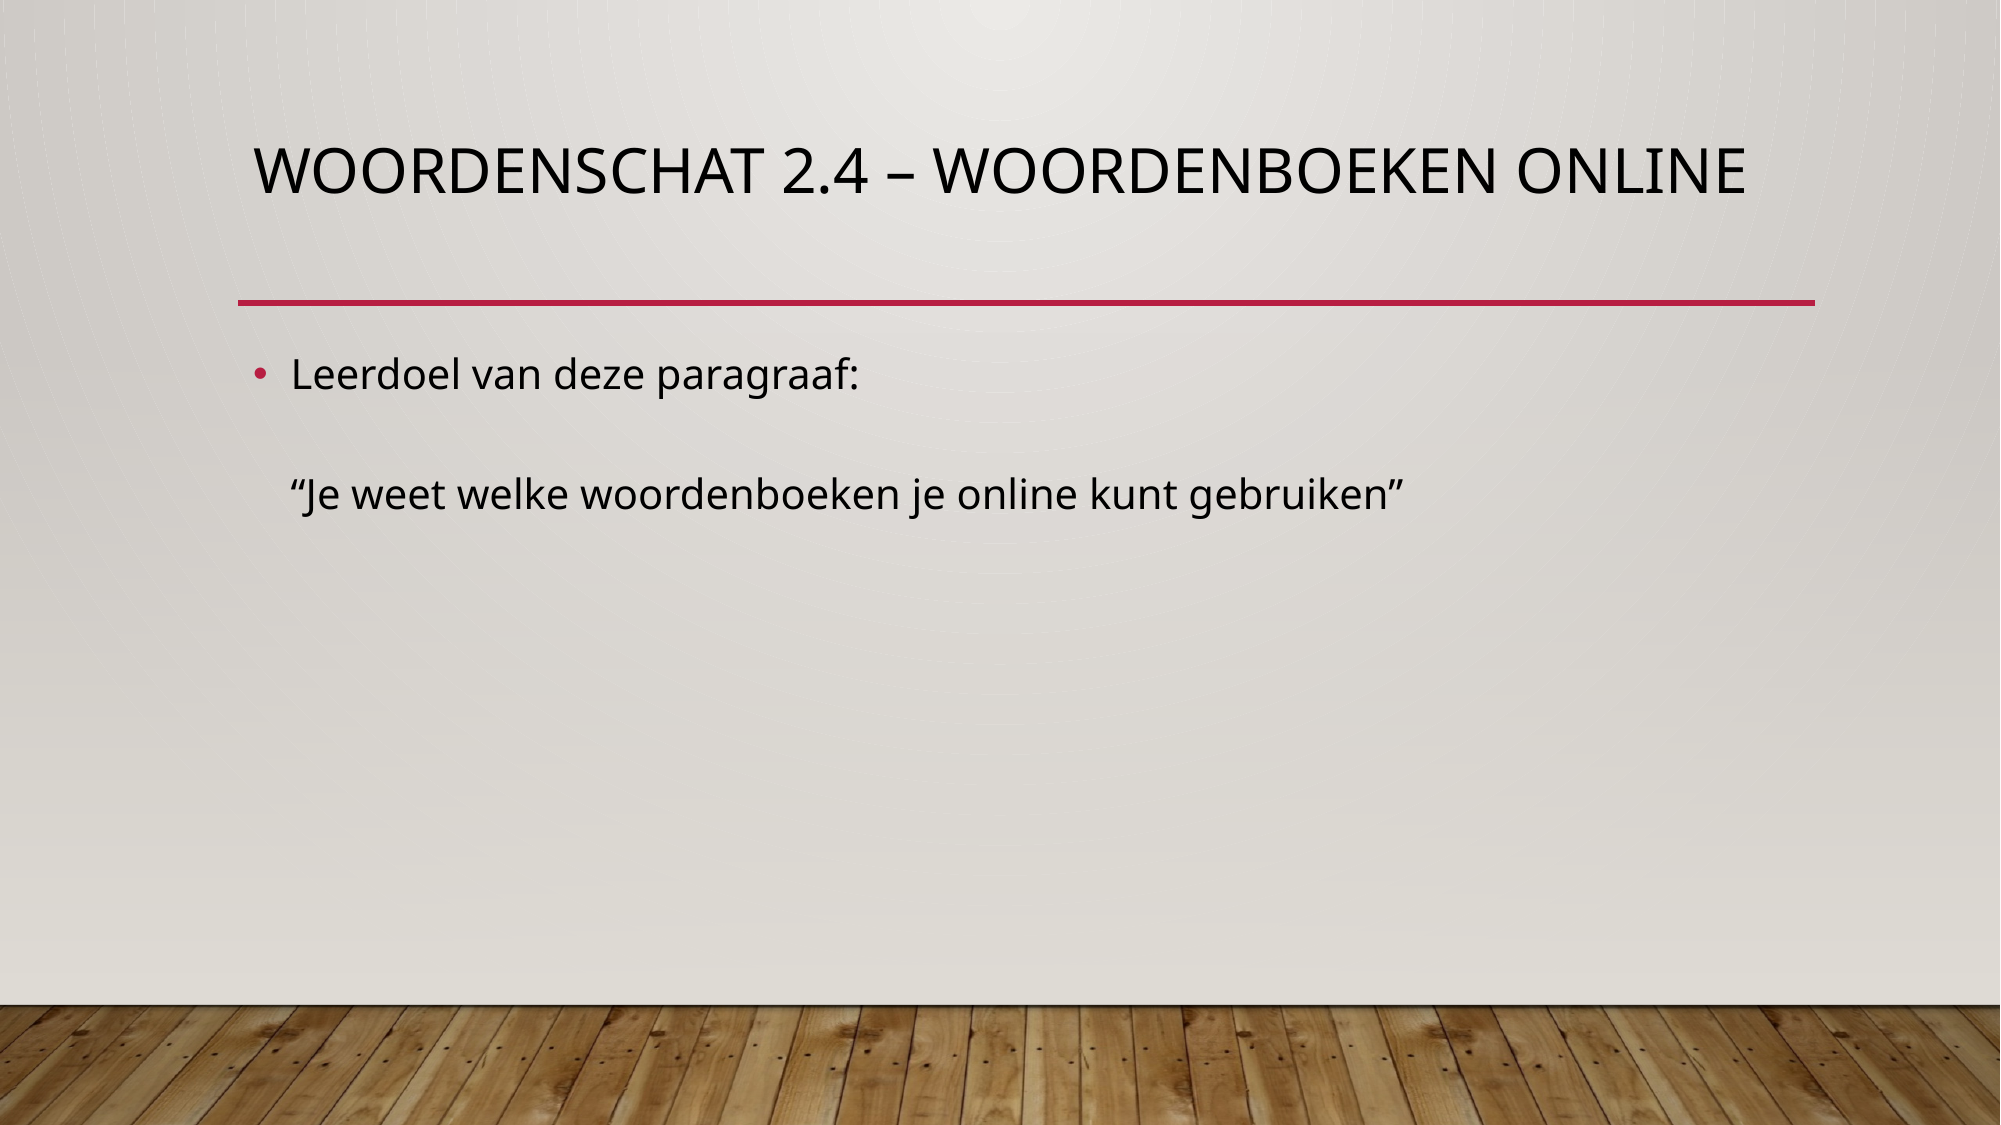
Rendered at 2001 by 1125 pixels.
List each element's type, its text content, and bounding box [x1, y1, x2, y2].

picture [0, 1005, 2000, 1125]
list Leerdoel van deze paragraaf: “Je weet welke woordenboeken je online kunt gebruiken” [238, 330, 1814, 897]
title Woordenschat 2.4 – Woordenboeken online [238, 131, 1814, 305]
